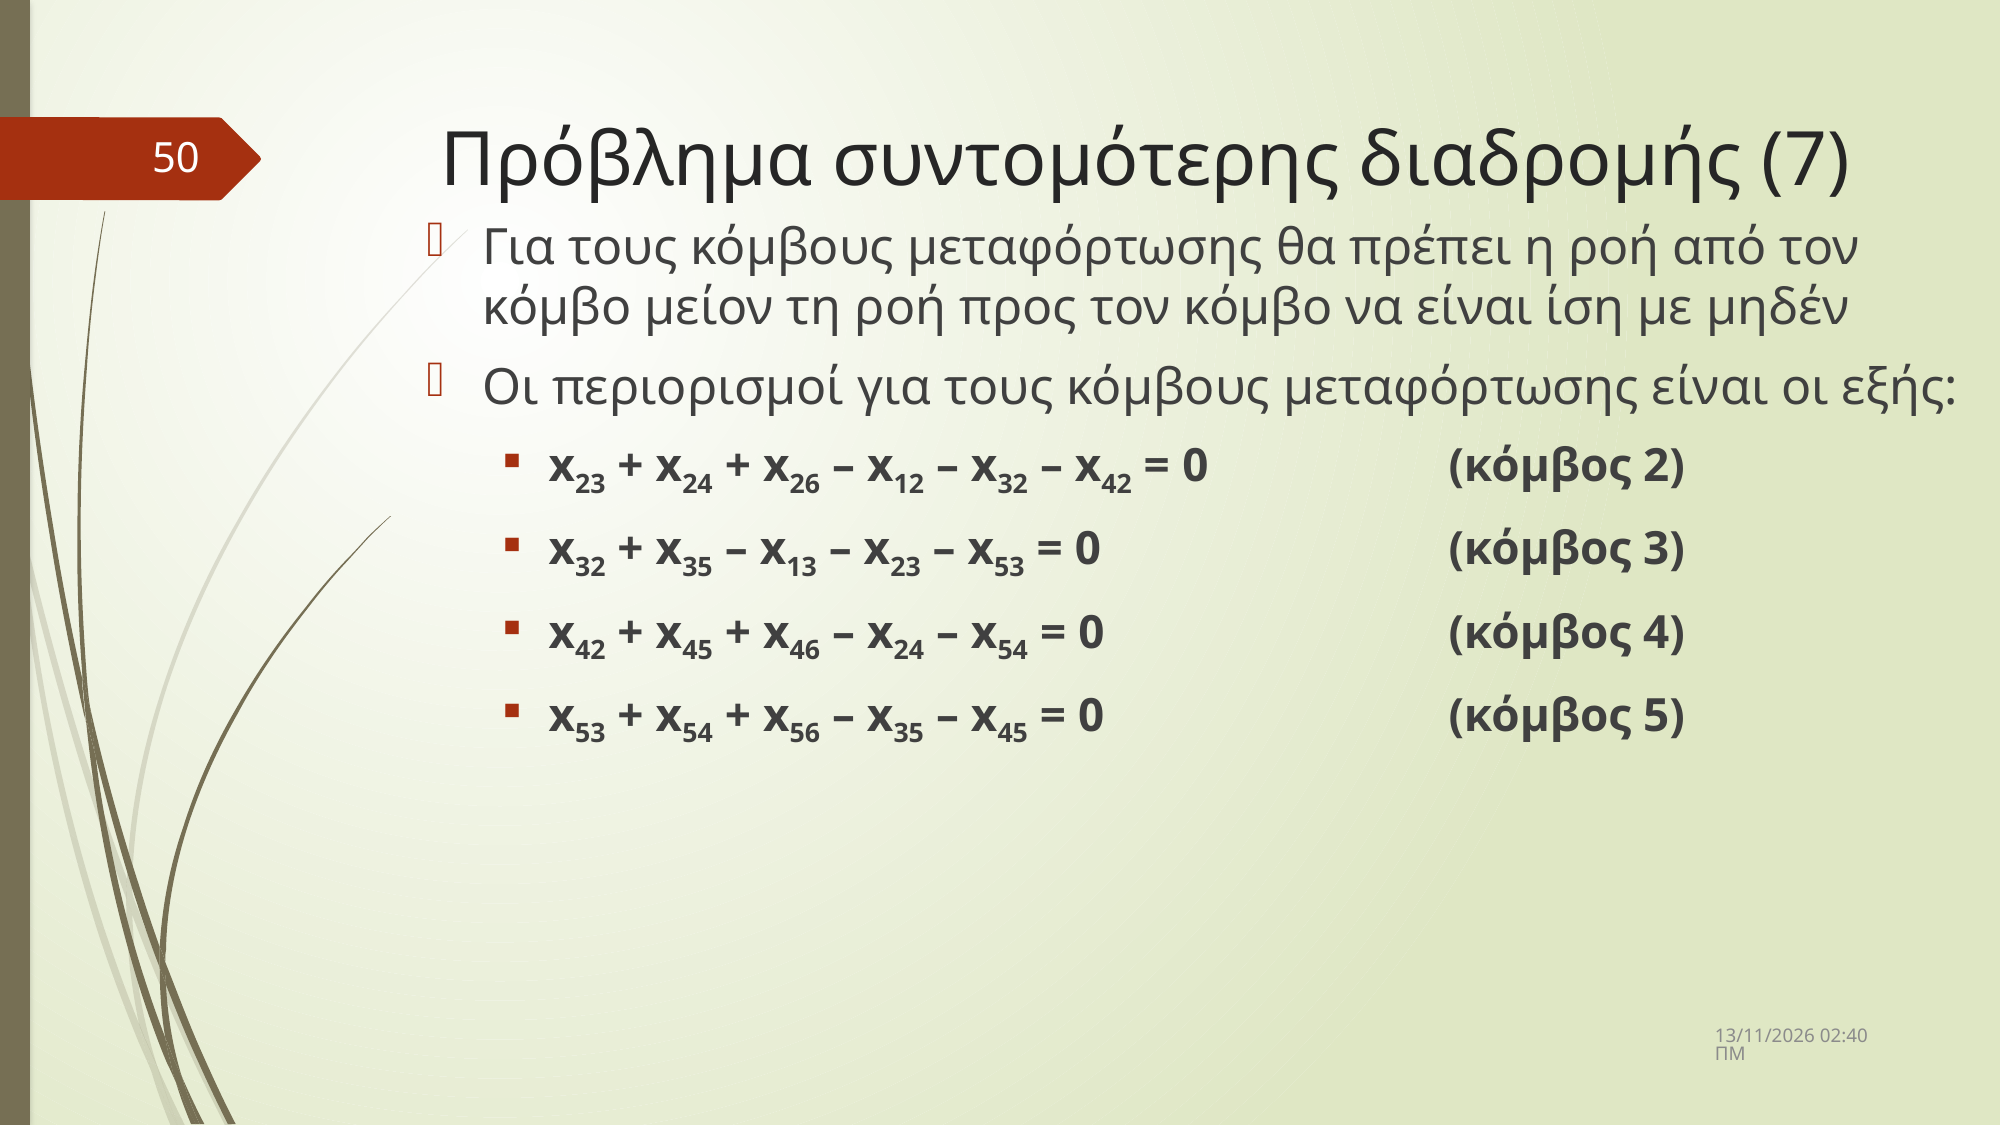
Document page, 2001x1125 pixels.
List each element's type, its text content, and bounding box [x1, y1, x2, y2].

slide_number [1699, 1005, 1888, 1067]
slide_number 50 [87, 129, 216, 190]
list Για τους κόμβους μεταφόρτωσης θα πρέπει η ροή από τον κόμβο μείον τη ροή προς τον κόμβο να είναι ίση με μηδέν Οι περιορισμοί για τους κόμβους μεταφόρτωσης είναι οι εξής: x23 + x24 + x26 – x12 – x32 – x42 = 0 (κόμβος 2) x32 + x35 – x13 – x23 – x53 = 0 (κόμβος 3) x42 + x45 + x46 – x24 – x54 = 0 (κόμβος 4) x53 + x54 + x56 – x35 – x45 = 0 (κόμβος 5) [411, 206, 2000, 1125]
title Πρόβλημα συντομότερης διαδρομής (7) [425, 102, 1923, 206]
